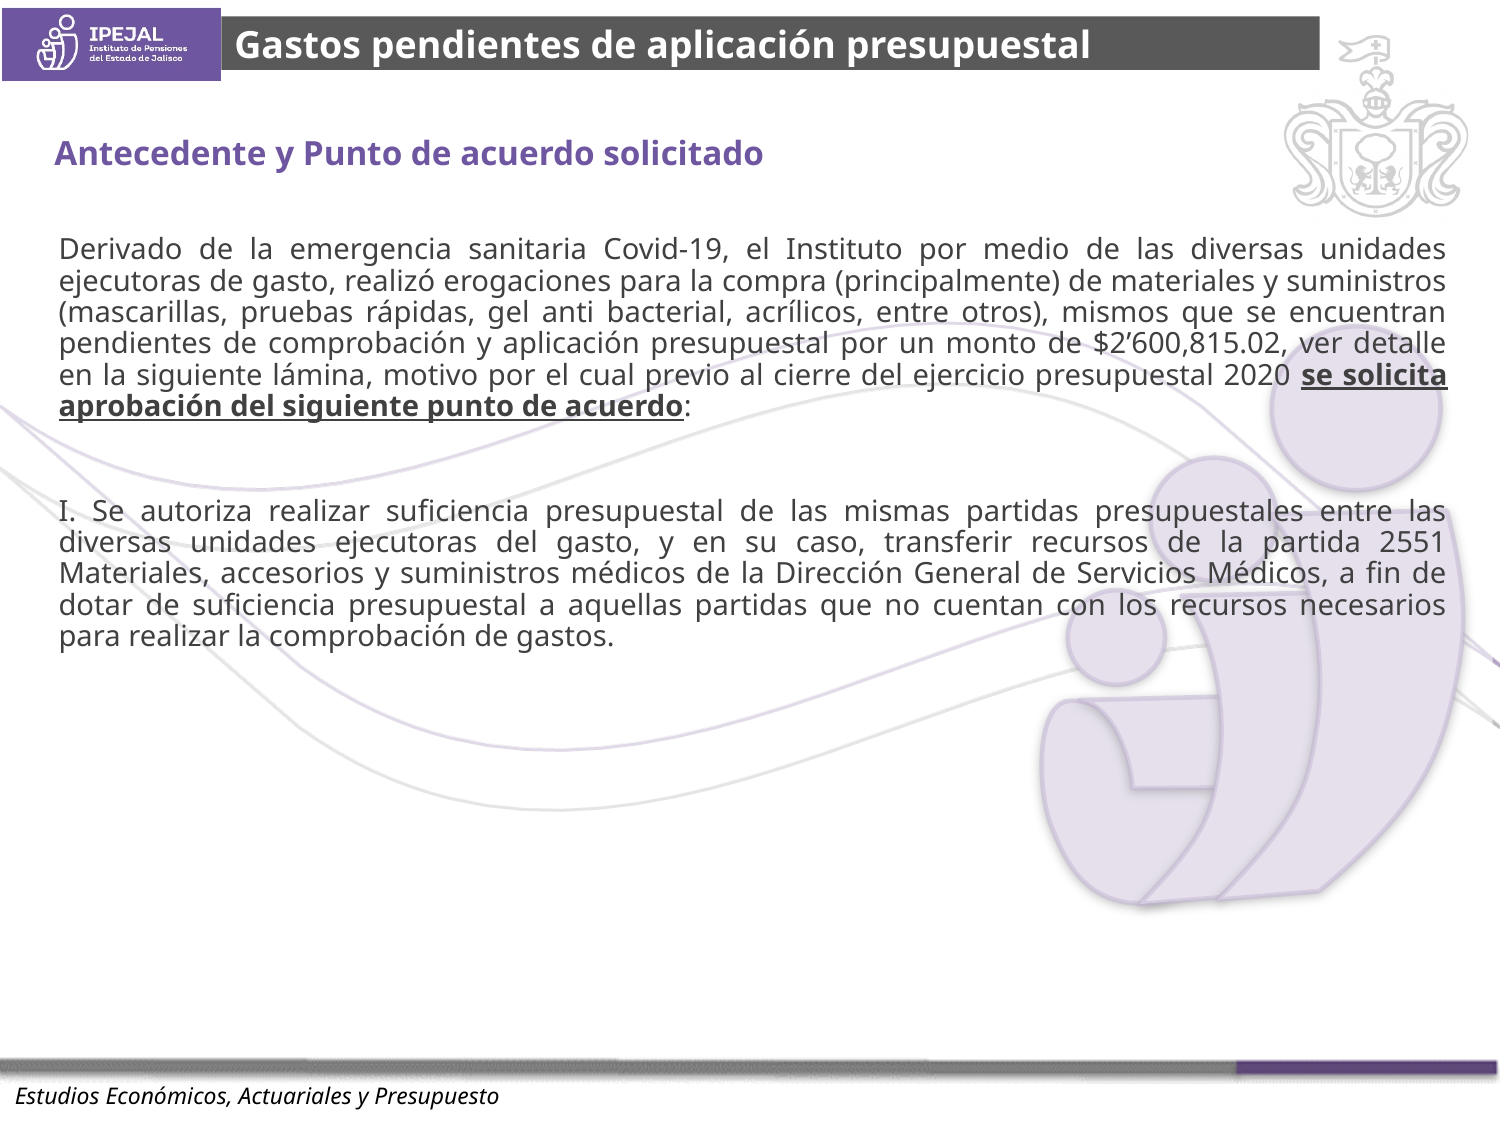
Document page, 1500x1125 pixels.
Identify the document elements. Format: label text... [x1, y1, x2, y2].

picture [0, 1053, 1500, 1084]
list Derivado de la emergencia sanitaria Covid-19, el Instituto por medio de las diversas unidades ejecutoras de gasto, realizó erogaciones para la compra (principalmente) de materiales y suministros (mascarillas, pruebas rápidas, gel anti bacterial, acrílicos, entre otros), mismos que se encuentran pendientes de comprobación y aplicación presupuestal por un monto de $2’600,815.02, ver detalle en la siguiente lámina, motivo por el cual previo al cierre del ejercicio presupuestal 2020 se solicita aprobación del siguiente punto de acuerdo: I. Se autoriza realizar suficiencia presupuestal de las mismas partidas presupuestales entre las diversas unidades ejecutoras del gasto, y en su caso, transferir recursos de la partida 2551 Materiales, accesorios y suministros médicos de la Dirección General de Servicios Médicos, a fin de dotar de suficiencia presupuestal a aquellas partidas que no cuentan con los recursos necesarios para realizar la comprobación de gastos. [43, 227, 1463, 1038]
list Gastos pendientes de aplicación presupuestal [219, 18, 1316, 73]
picture [2, 1, 221, 87]
picture [1493, 321, 1500, 812]
list Antecedente y Punto de acuerdo solicitado [39, 129, 1457, 198]
